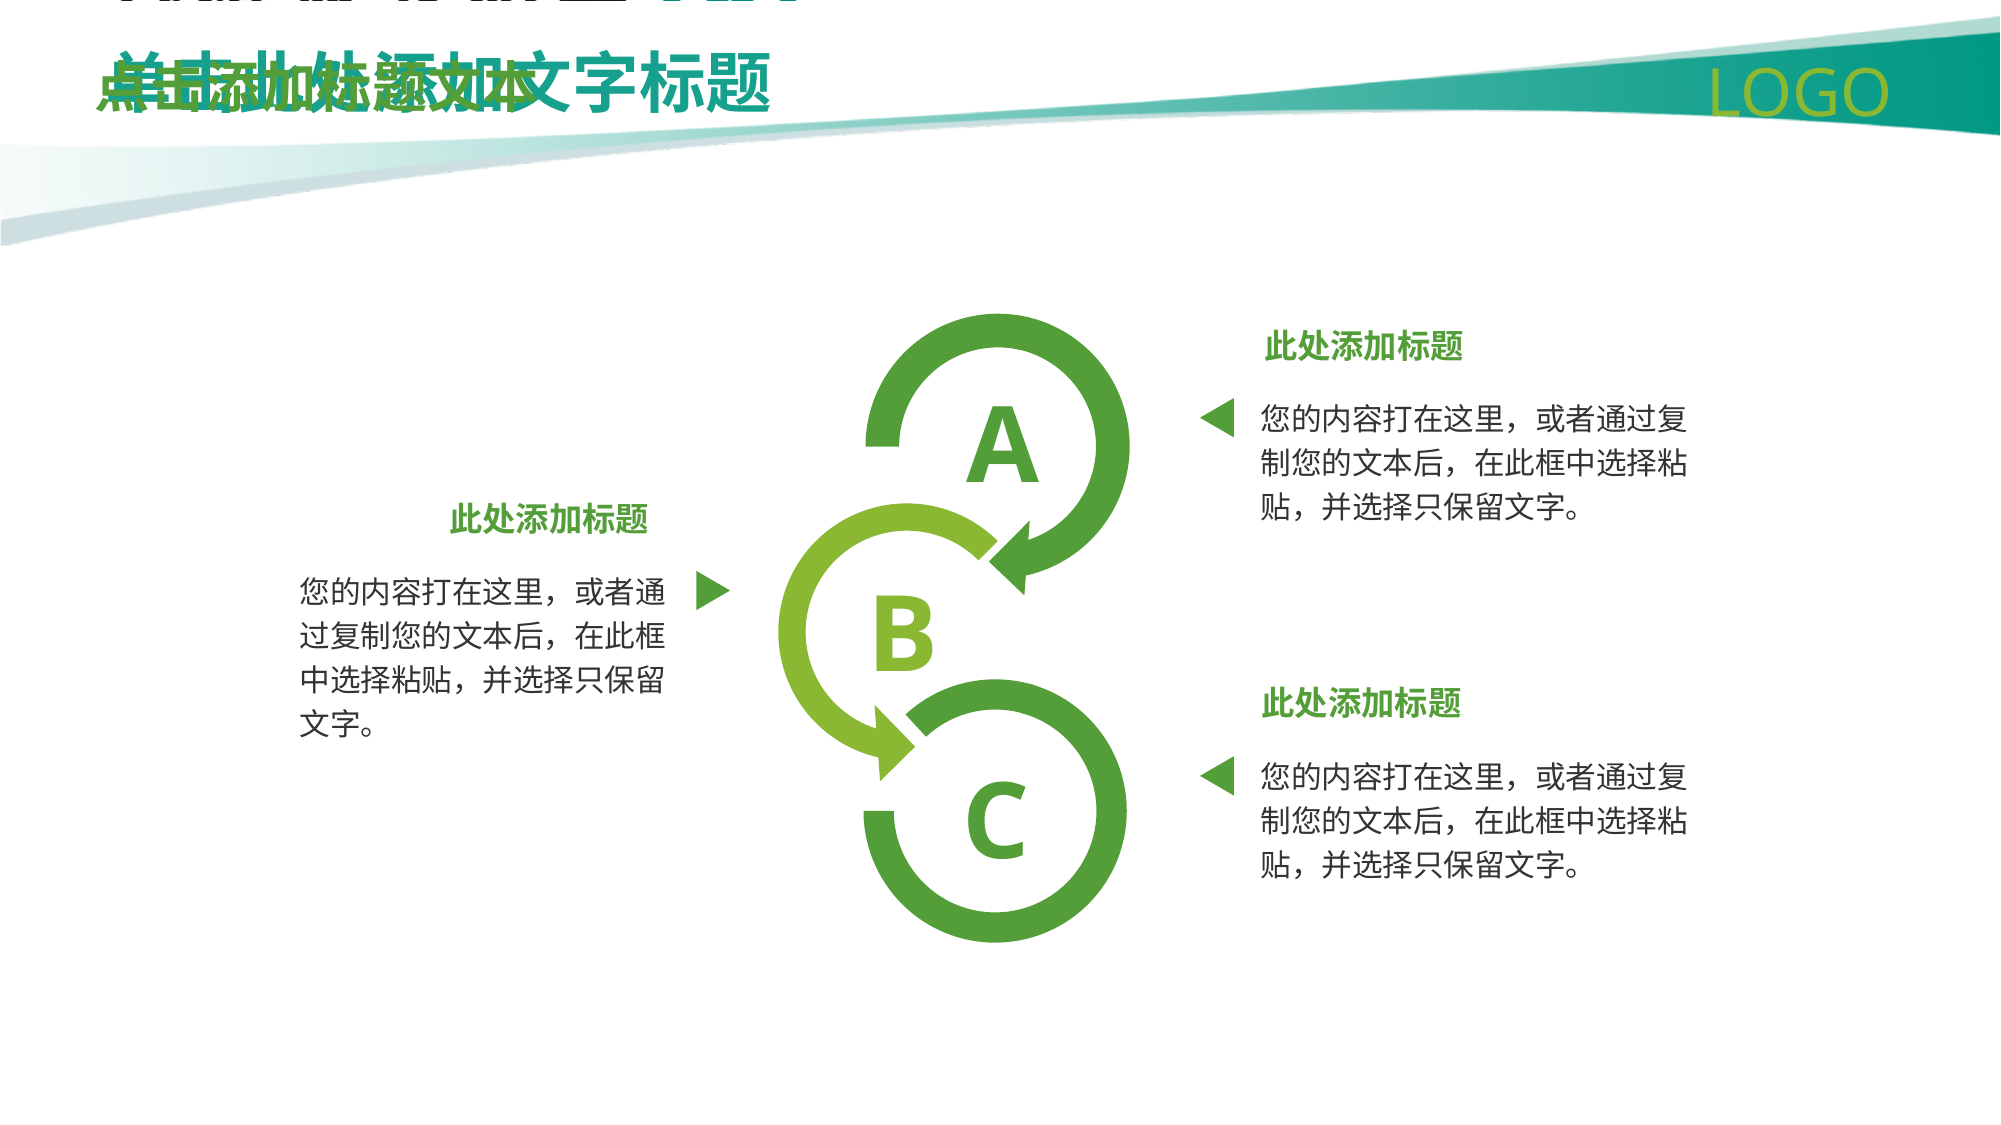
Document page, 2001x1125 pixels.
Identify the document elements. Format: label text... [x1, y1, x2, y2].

text_box 点击添加标题文本 [80, 44, 554, 127]
text_box A [951, 369, 1055, 511]
text_box [905, 679, 1028, 737]
picture [3, 0, 2000, 246]
text_box 此处添加标题 [1249, 317, 1479, 373]
text_box 您的内容打在这里，或者通过复制您的文本后，在此框中选择粘贴，并选择只保留文字。 [1245, 743, 1709, 891]
text_box 此处添加标题 [1246, 674, 1477, 730]
text_box C [947, 745, 1045, 887]
text_box [1200, 756, 1234, 796]
text_box [987, 317, 1131, 598]
text_box LOGO [1691, 42, 1908, 138]
text_box [778, 503, 998, 782]
text_box 您的内容打在这里，或者通过复制您的文本后，在此框中选择粘贴，并选择只保留文字。 [284, 558, 686, 749]
text_box [863, 683, 1127, 943]
text_box 您的内容打在这里，或者通过复制您的文本后，在此框中选择粘贴，并选择只保留文字。 [1245, 385, 1709, 533]
text_box [1200, 398, 1234, 438]
text_box [696, 570, 731, 611]
text_box B [852, 558, 954, 700]
text_box [864, 312, 1032, 448]
text_box 此处添加标题 [434, 490, 664, 546]
